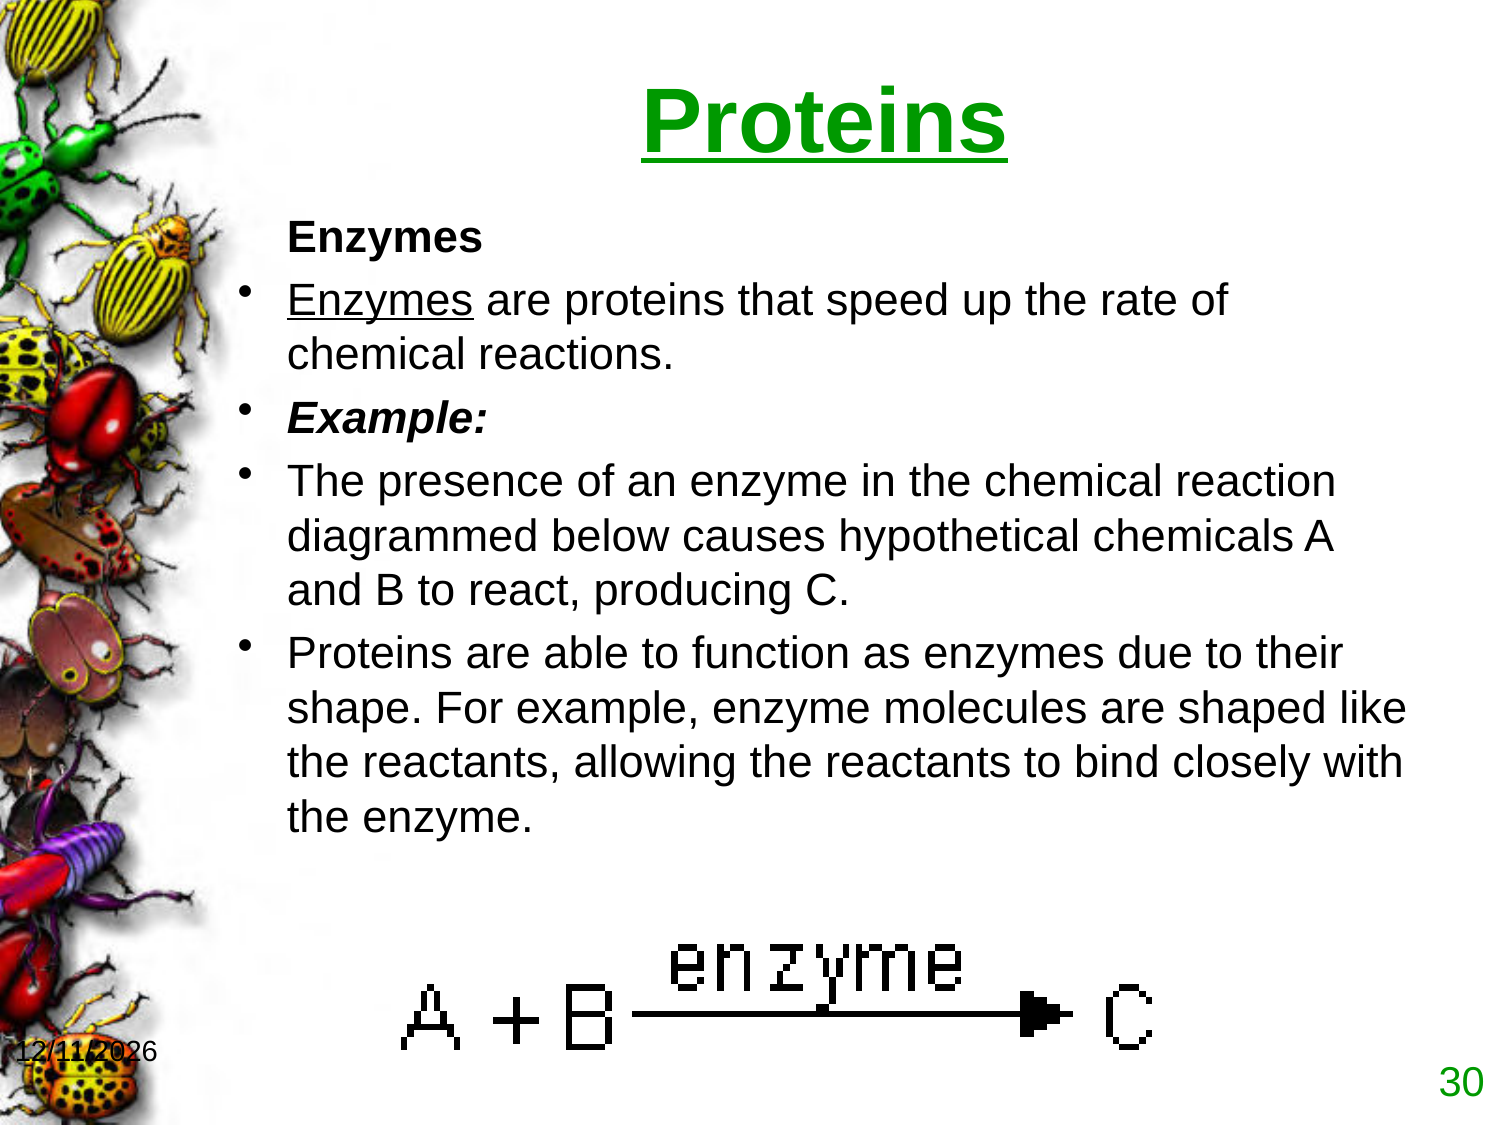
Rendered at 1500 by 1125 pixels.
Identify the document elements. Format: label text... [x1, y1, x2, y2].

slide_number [0, 1025, 289, 1100]
list Enzymes Enzymes are proteins that speed up the rate of chemical reactions. Example: The presence of an enzyme in the chemical reaction diagrammed below causes hypothetical chemicals A and B to react, producing C. Proteins are able to function as enzymes due to their shape. For example, enzyme molecules are shaped like the reactants, allowing the reactants to bind closely with the enzyme. [222, 198, 1426, 856]
title Proteins [224, 44, 1426, 188]
picture [0, 0, 1500, 1125]
slide_number 30 [1149, 1046, 1500, 1125]
